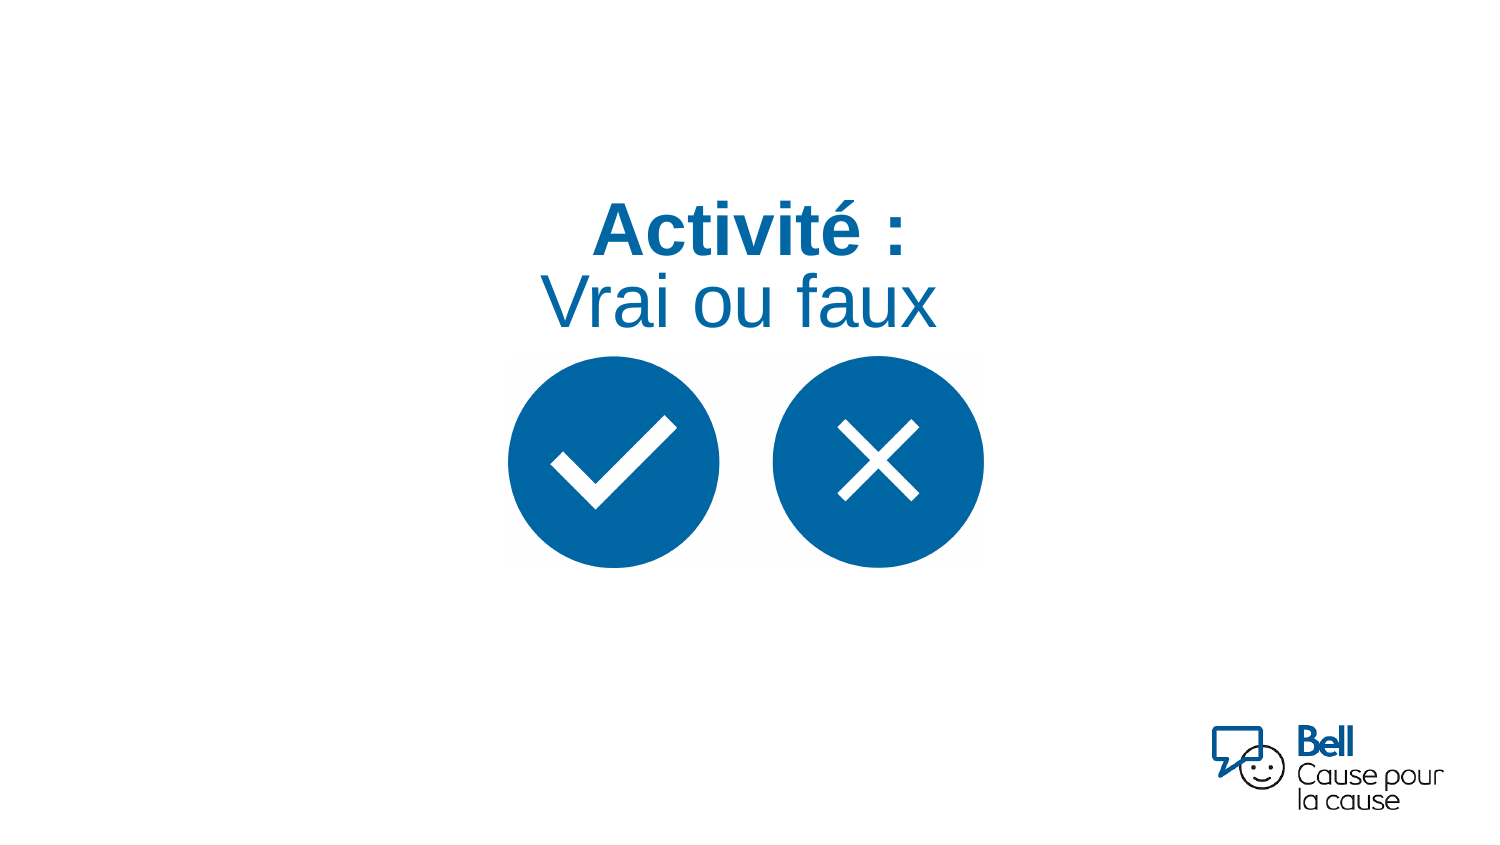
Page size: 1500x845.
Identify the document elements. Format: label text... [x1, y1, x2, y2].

picture [508, 356, 984, 569]
title Activité : Vrai ou faux [112, 175, 1388, 357]
picture [1212, 725, 1444, 810]
